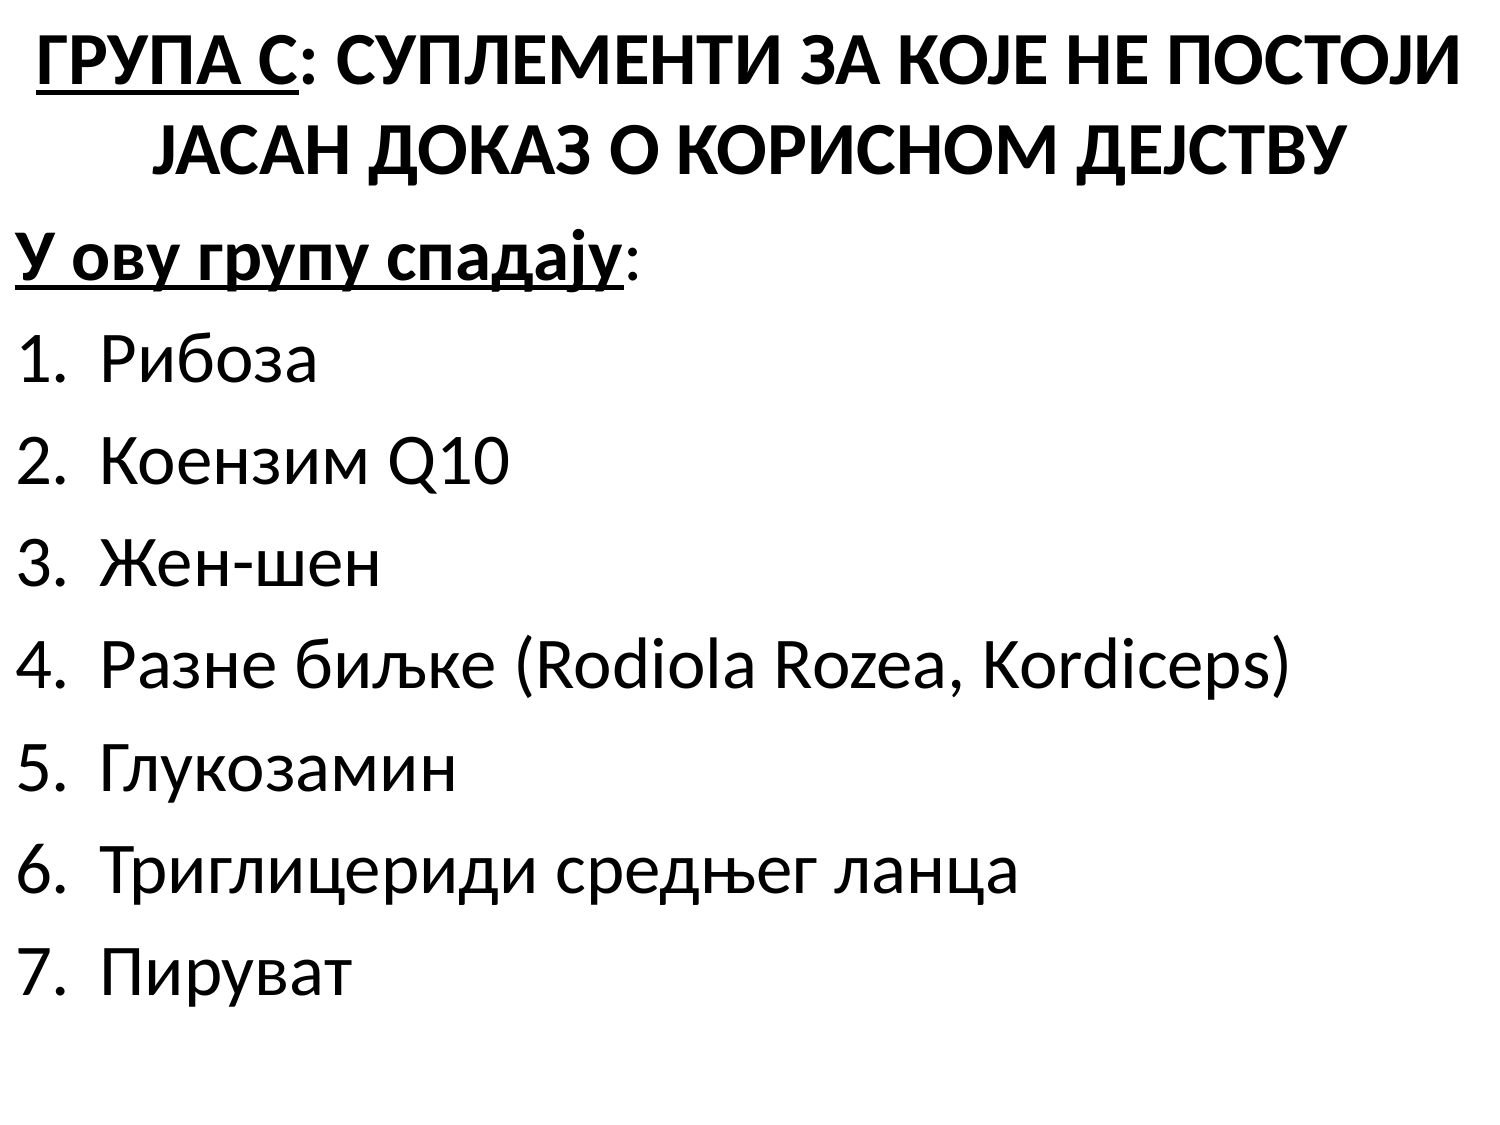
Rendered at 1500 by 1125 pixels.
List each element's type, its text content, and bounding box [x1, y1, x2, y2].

subtitle У ову групу спадају: Рибоза Коензим Q10 Жен-шен Разне биљке (Rodiola Rozea, Kordiceps) Глукозамин Триглицериди средњег ланца Пируват [0, 199, 1500, 1125]
title ГРУПА C: СУПЛЕМЕНТИ ЗА КОЈЕ НЕ ПОСТОЈИ ЈАСАН ДОКАЗ О КОРИСНОМ ДЕЈСТВУ [0, 0, 1500, 199]
